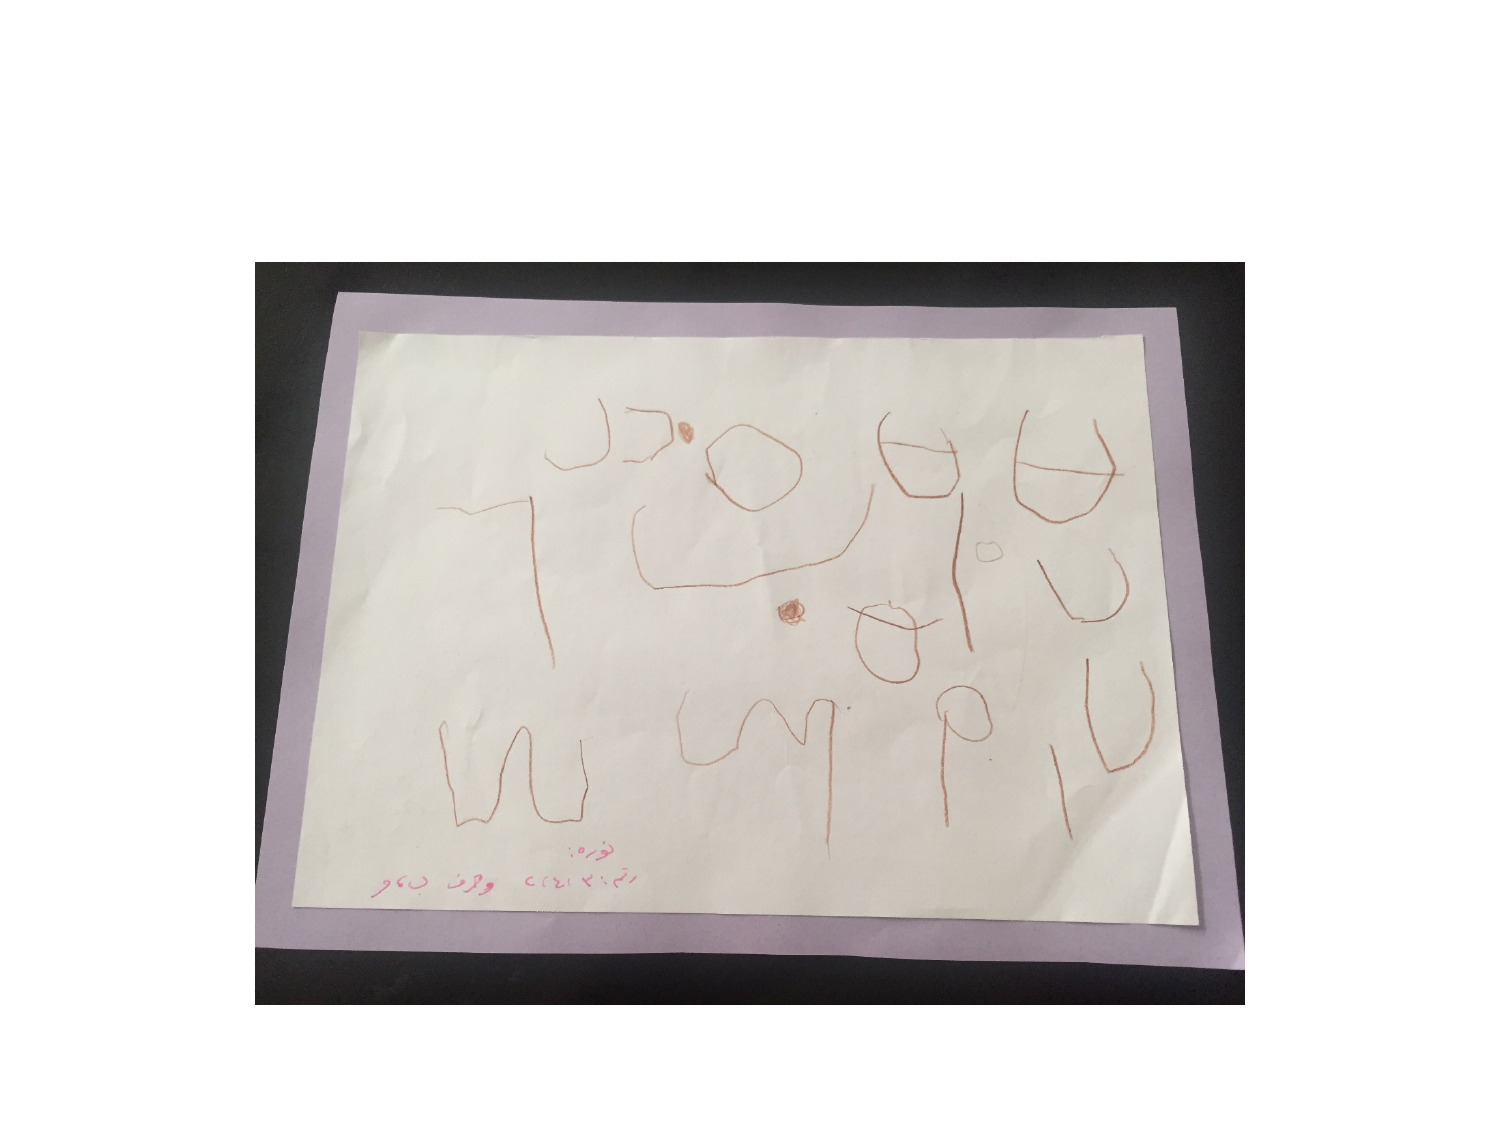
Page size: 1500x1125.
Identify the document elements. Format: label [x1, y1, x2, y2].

list [254, 262, 1246, 1006]
